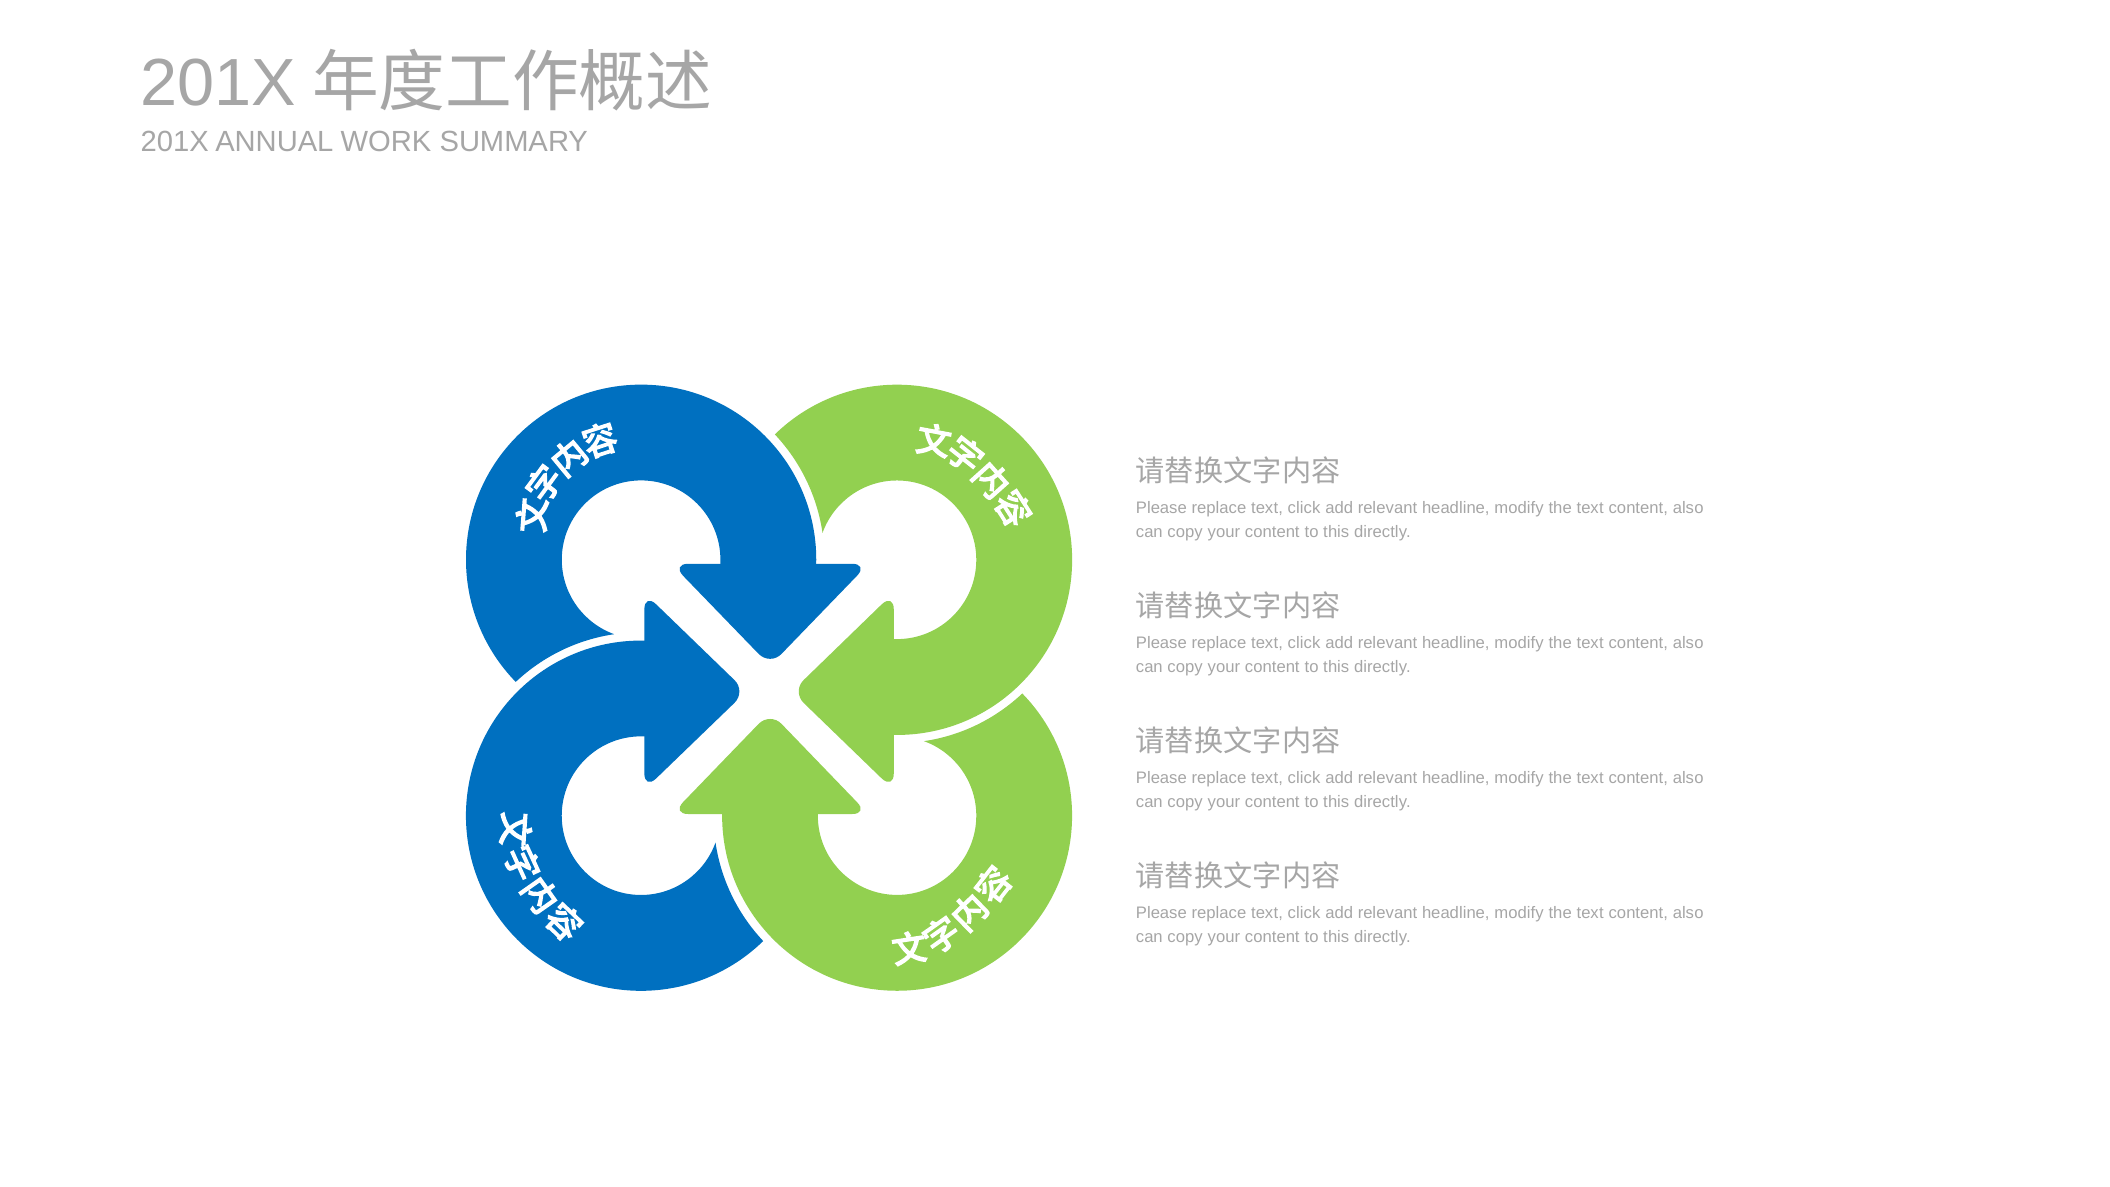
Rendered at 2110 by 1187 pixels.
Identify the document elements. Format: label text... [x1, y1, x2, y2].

text_box 201X ANNUAL WORK SUMMARY [140, 122, 602, 158]
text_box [1135, 444, 1728, 539]
text_box 201X年度工作概述 [140, 38, 789, 119]
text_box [465, 384, 1073, 991]
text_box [1135, 580, 1728, 674]
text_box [1135, 850, 1728, 945]
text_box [1135, 715, 1728, 810]
